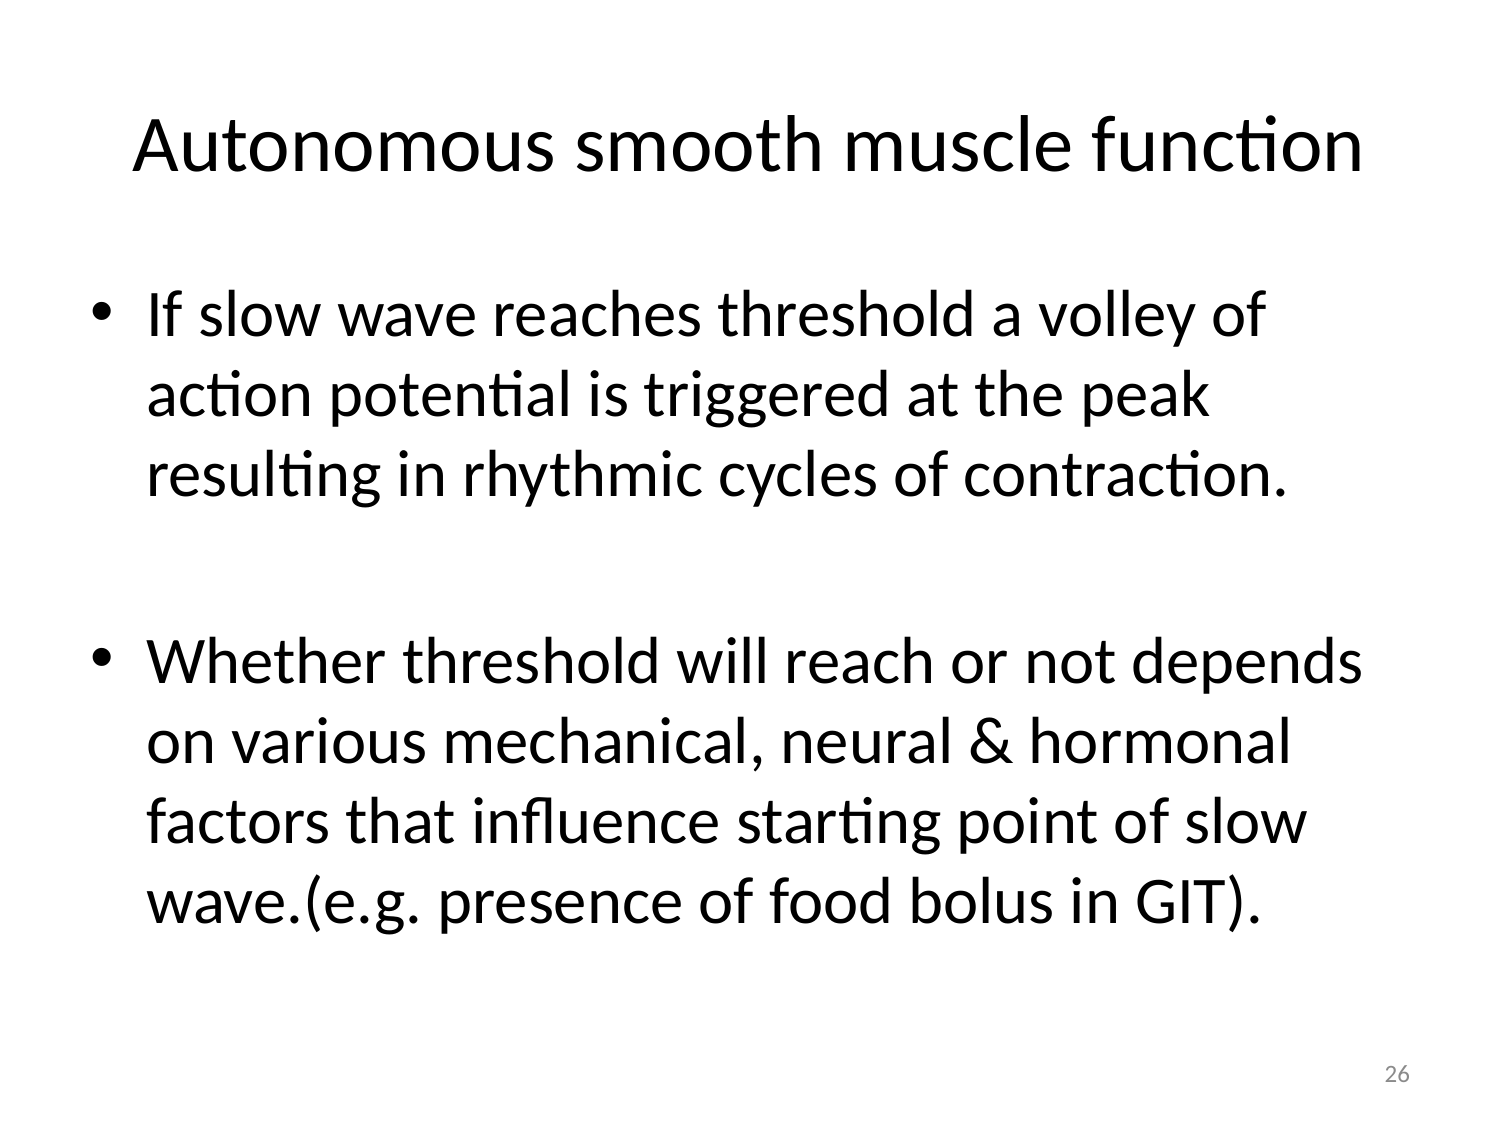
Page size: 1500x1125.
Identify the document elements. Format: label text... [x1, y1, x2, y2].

title Autonomous smooth muscle function [75, 45, 1425, 233]
list If slow wave reaches threshold a volley of action potential is triggered at the peak resulting in rhythmic cycles of contraction. Whether threshold will reach or not depends on various mechanical, neural & hormonal factors that influence starting point of slow wave.(e.g. presence of food bolus in GIT). [75, 262, 1425, 1005]
slide_number 26 [1074, 1042, 1425, 1103]
